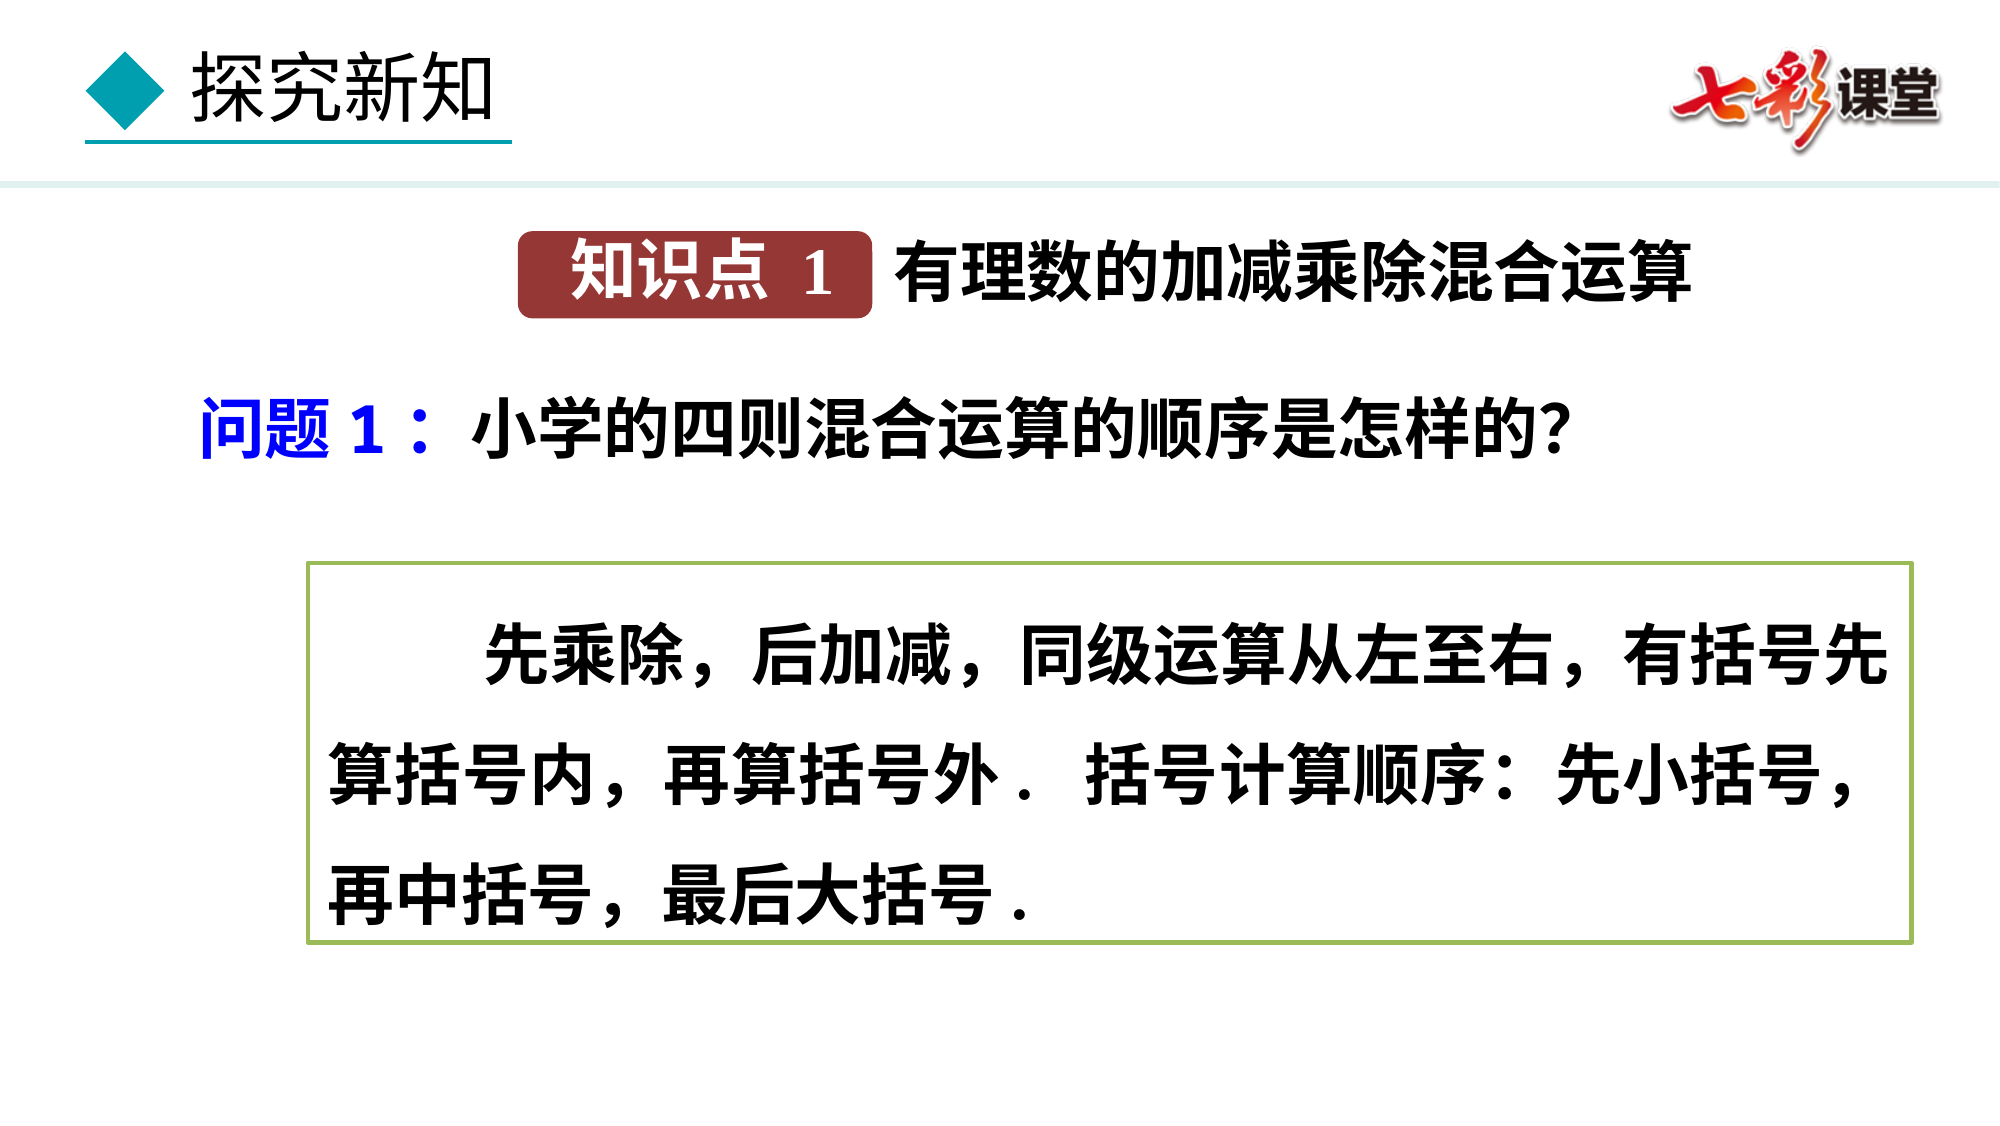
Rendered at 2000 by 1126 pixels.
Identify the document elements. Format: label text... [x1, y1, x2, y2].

text_box 先乘除，后加减，同级运算从左至右，有括号先算括号内，再算括号外. 括号计算顺序：先小括号，再中括号，最后大括号. [306, 561, 1914, 945]
text_box 问题1：小学的四则混合运算的顺序是怎样的？ [178, 376, 1650, 477]
picture [1666, 42, 1948, 157]
text_box 有理数的加减乘除混合运算 [873, 219, 1715, 320]
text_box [517, 230, 873, 319]
